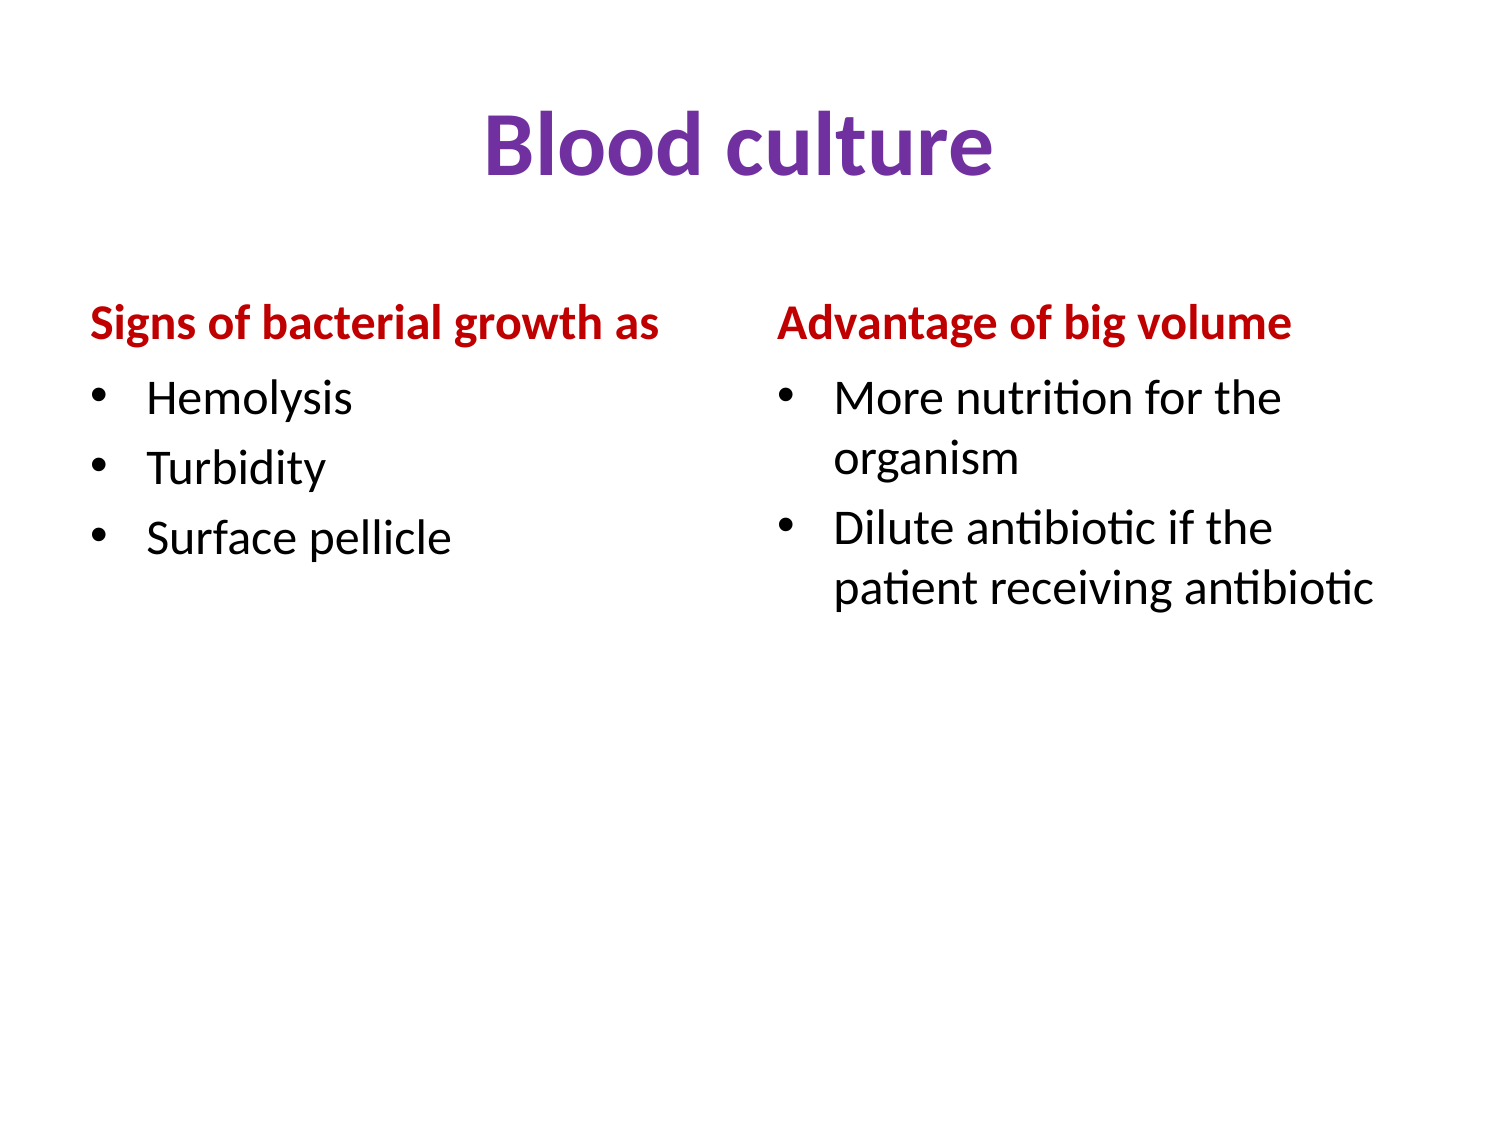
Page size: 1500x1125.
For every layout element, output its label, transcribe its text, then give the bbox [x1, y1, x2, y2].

list Hemolysis Turbidity Surface pellicle [75, 356, 738, 1005]
title Blood culture [75, 45, 1425, 233]
list Signs of bacterial growth as [75, 251, 738, 356]
list Advantage of big volume [761, 251, 1425, 356]
list More nutrition for the organism Dilute antibiotic if the patient receiving antibiotic [761, 356, 1425, 1005]
